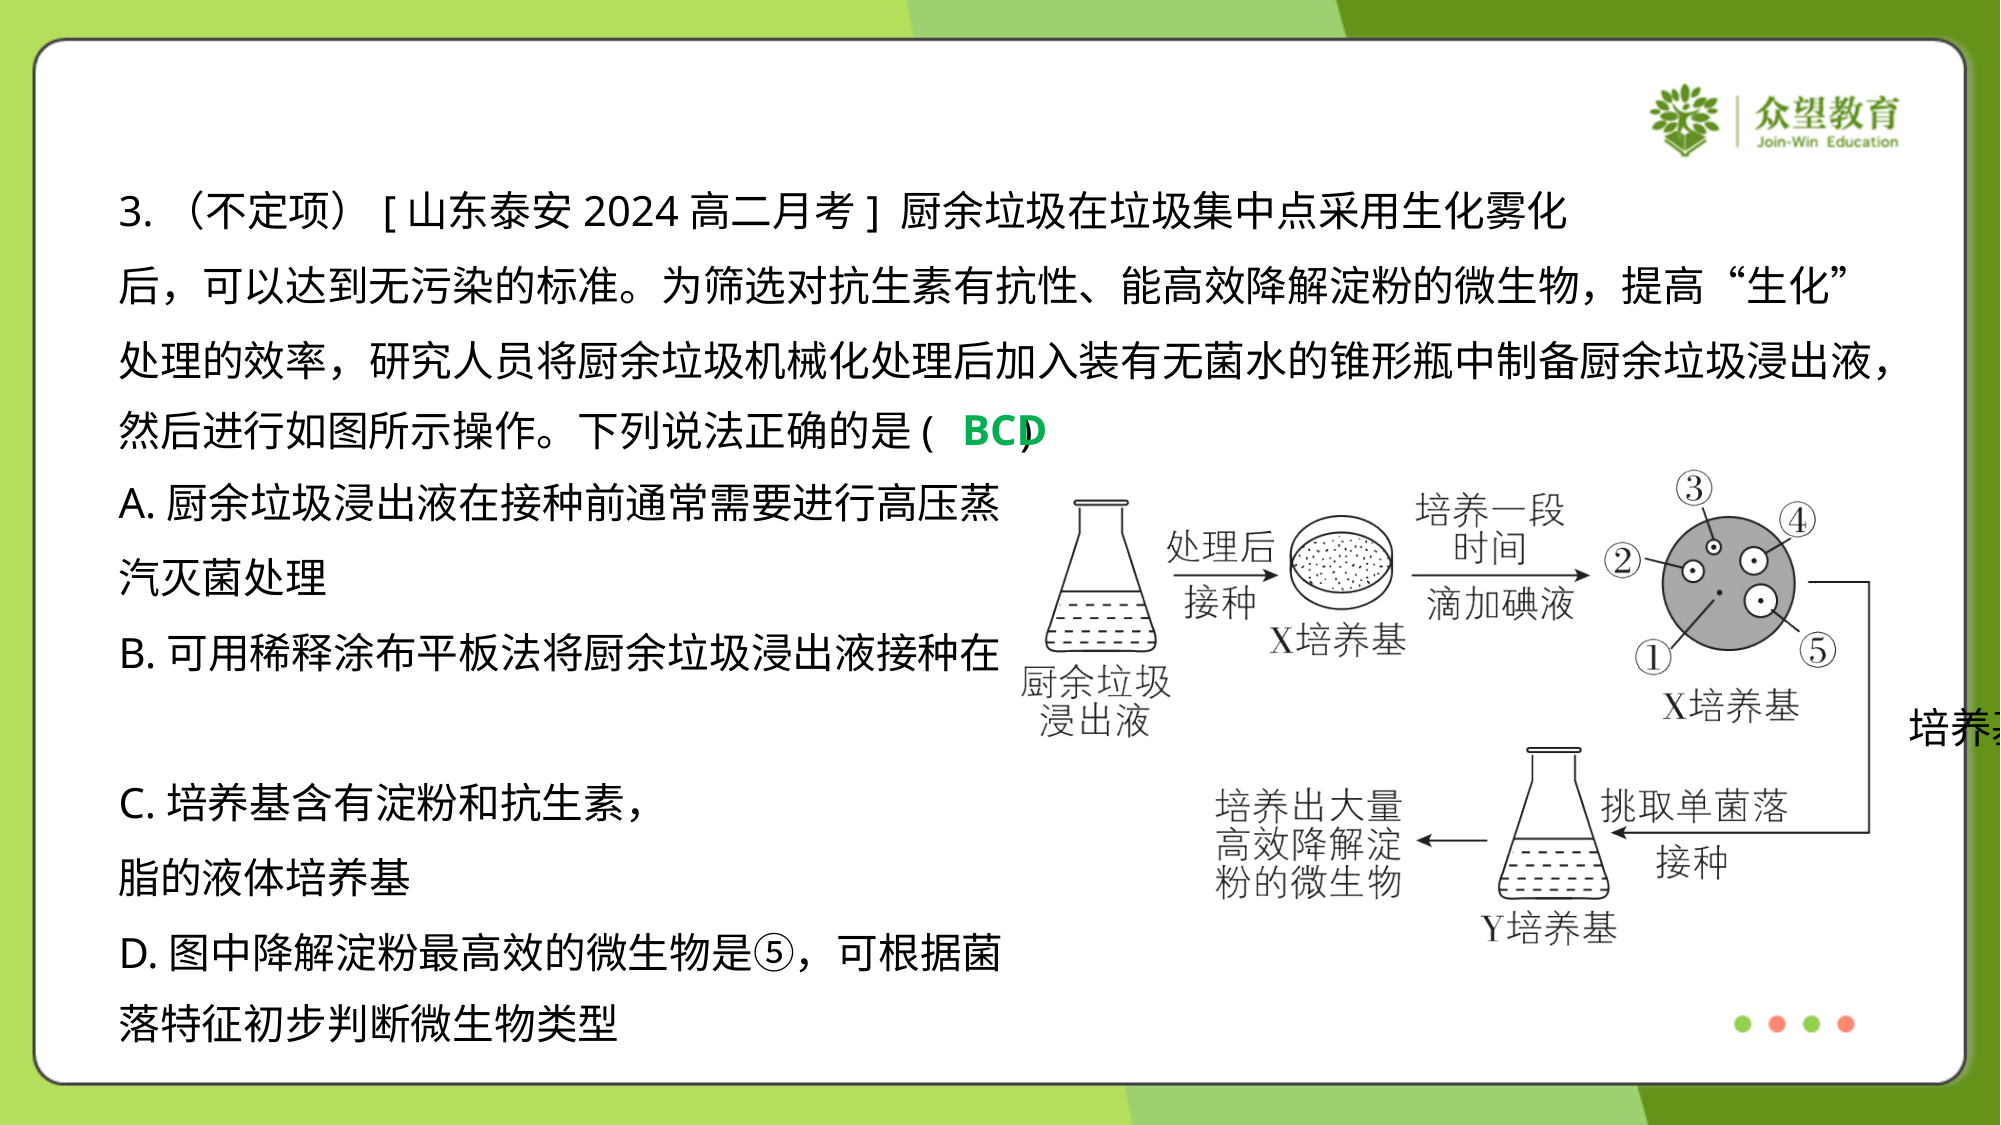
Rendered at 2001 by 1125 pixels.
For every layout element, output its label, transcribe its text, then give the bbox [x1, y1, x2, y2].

picture [0, 0, 2000, 1125]
text_box BCD [945, 382, 1065, 447]
